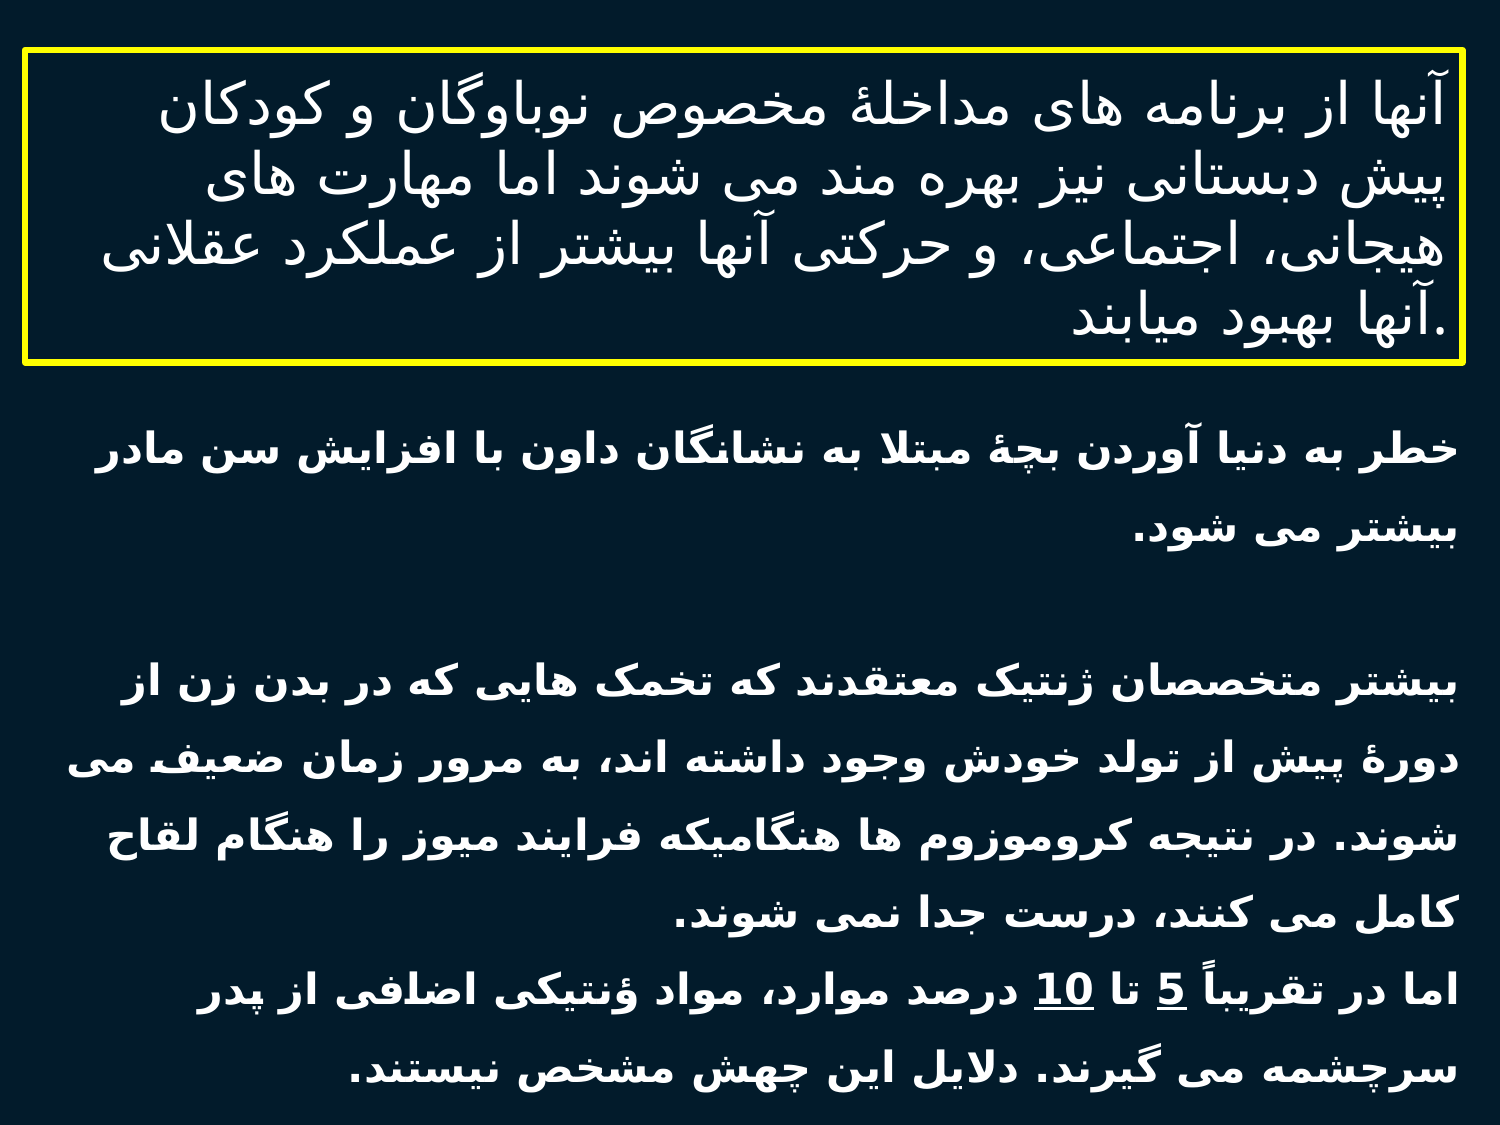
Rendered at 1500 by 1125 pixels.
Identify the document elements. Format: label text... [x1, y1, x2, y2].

list خطر به دنیا آوردن بچۀ مبتلا به نشانگان داون با افزایش سن مادر بیشتر می شود. بیشتر متخصصان ژنتیک معتقدند که تخمک هایی که در بدن زن از دورۀ پیش از تولد خودش وجود داشته اند، به مرور زمان ضعیف می شوند. در نتیجه کروموزوم ها هنگامیکه فرایند میوز را هنگام لقاح کامل می کنند، درست جدا نمی شوند. اما در تقریباً 5 تا 10 درصد موارد، مواد ؤنتیکی اضافی از پدر سرچشمه می گیرند. دلایل این چهش مشخص نیستند. [24, 387, 1475, 1100]
slide_number 22 [1417, 1068, 1494, 1114]
text_box آنها از برنامه های مداخلۀ مخصوص نوباوگان و کودکان پیش دبستانی نیز بهره مند می شوند اما مهارت های هیجانی، اجتماعی، و حرکتی آنها بیشتر از عملکرد عقلانی آنها بهبود میابند. [22, 47, 1466, 366]
